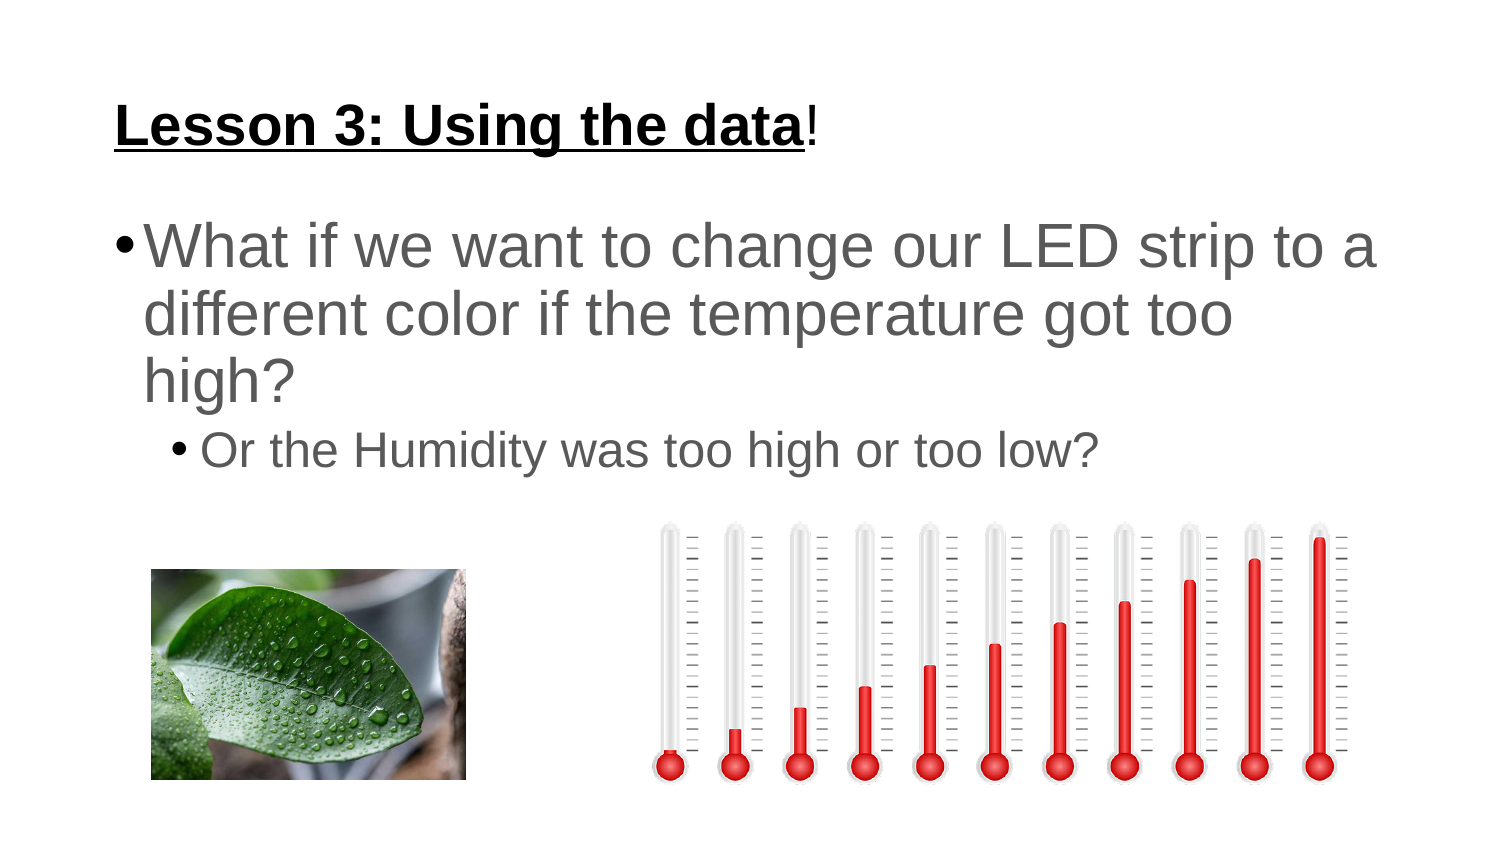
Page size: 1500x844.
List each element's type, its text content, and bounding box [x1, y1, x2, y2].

list What if we want to change our LED strip to a different color if the temperature got too high? Or the Humidity was too high or too low? [103, 207, 1397, 760]
title Lesson 3: Using the data! [103, 44, 1397, 207]
picture [150, 569, 466, 780]
picture [632, 512, 1364, 795]
